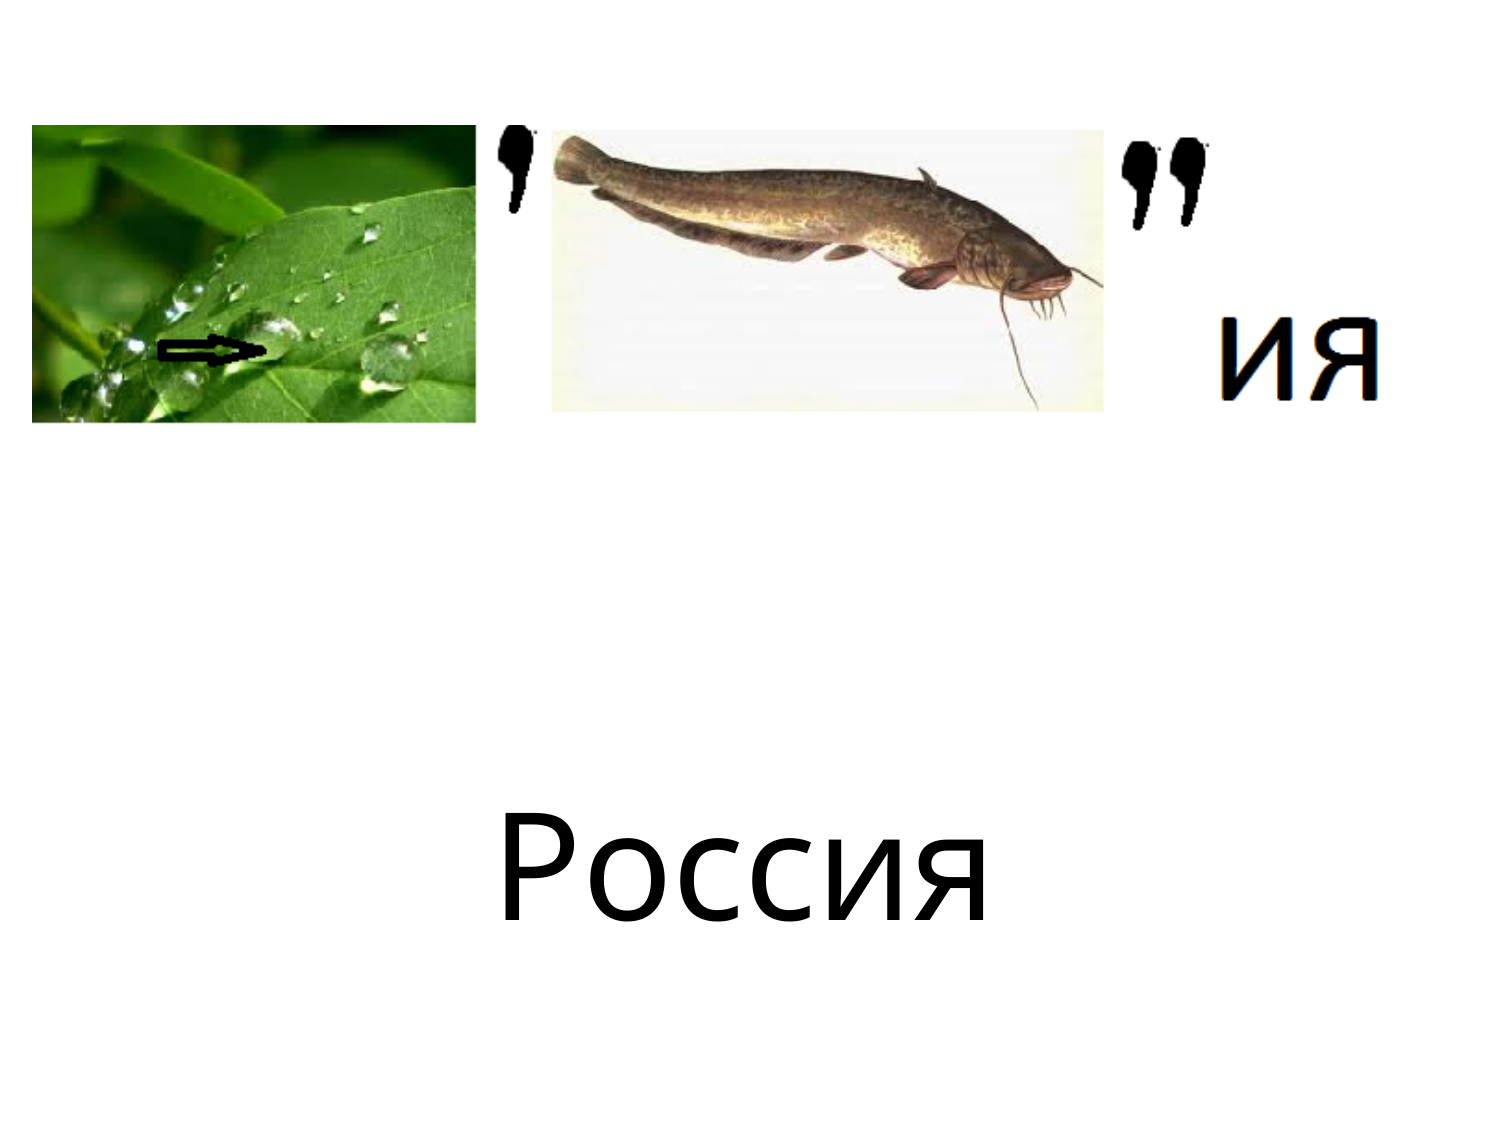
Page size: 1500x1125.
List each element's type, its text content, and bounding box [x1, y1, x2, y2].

picture [31, 100, 1500, 776]
list Россия [294, 783, 1194, 988]
